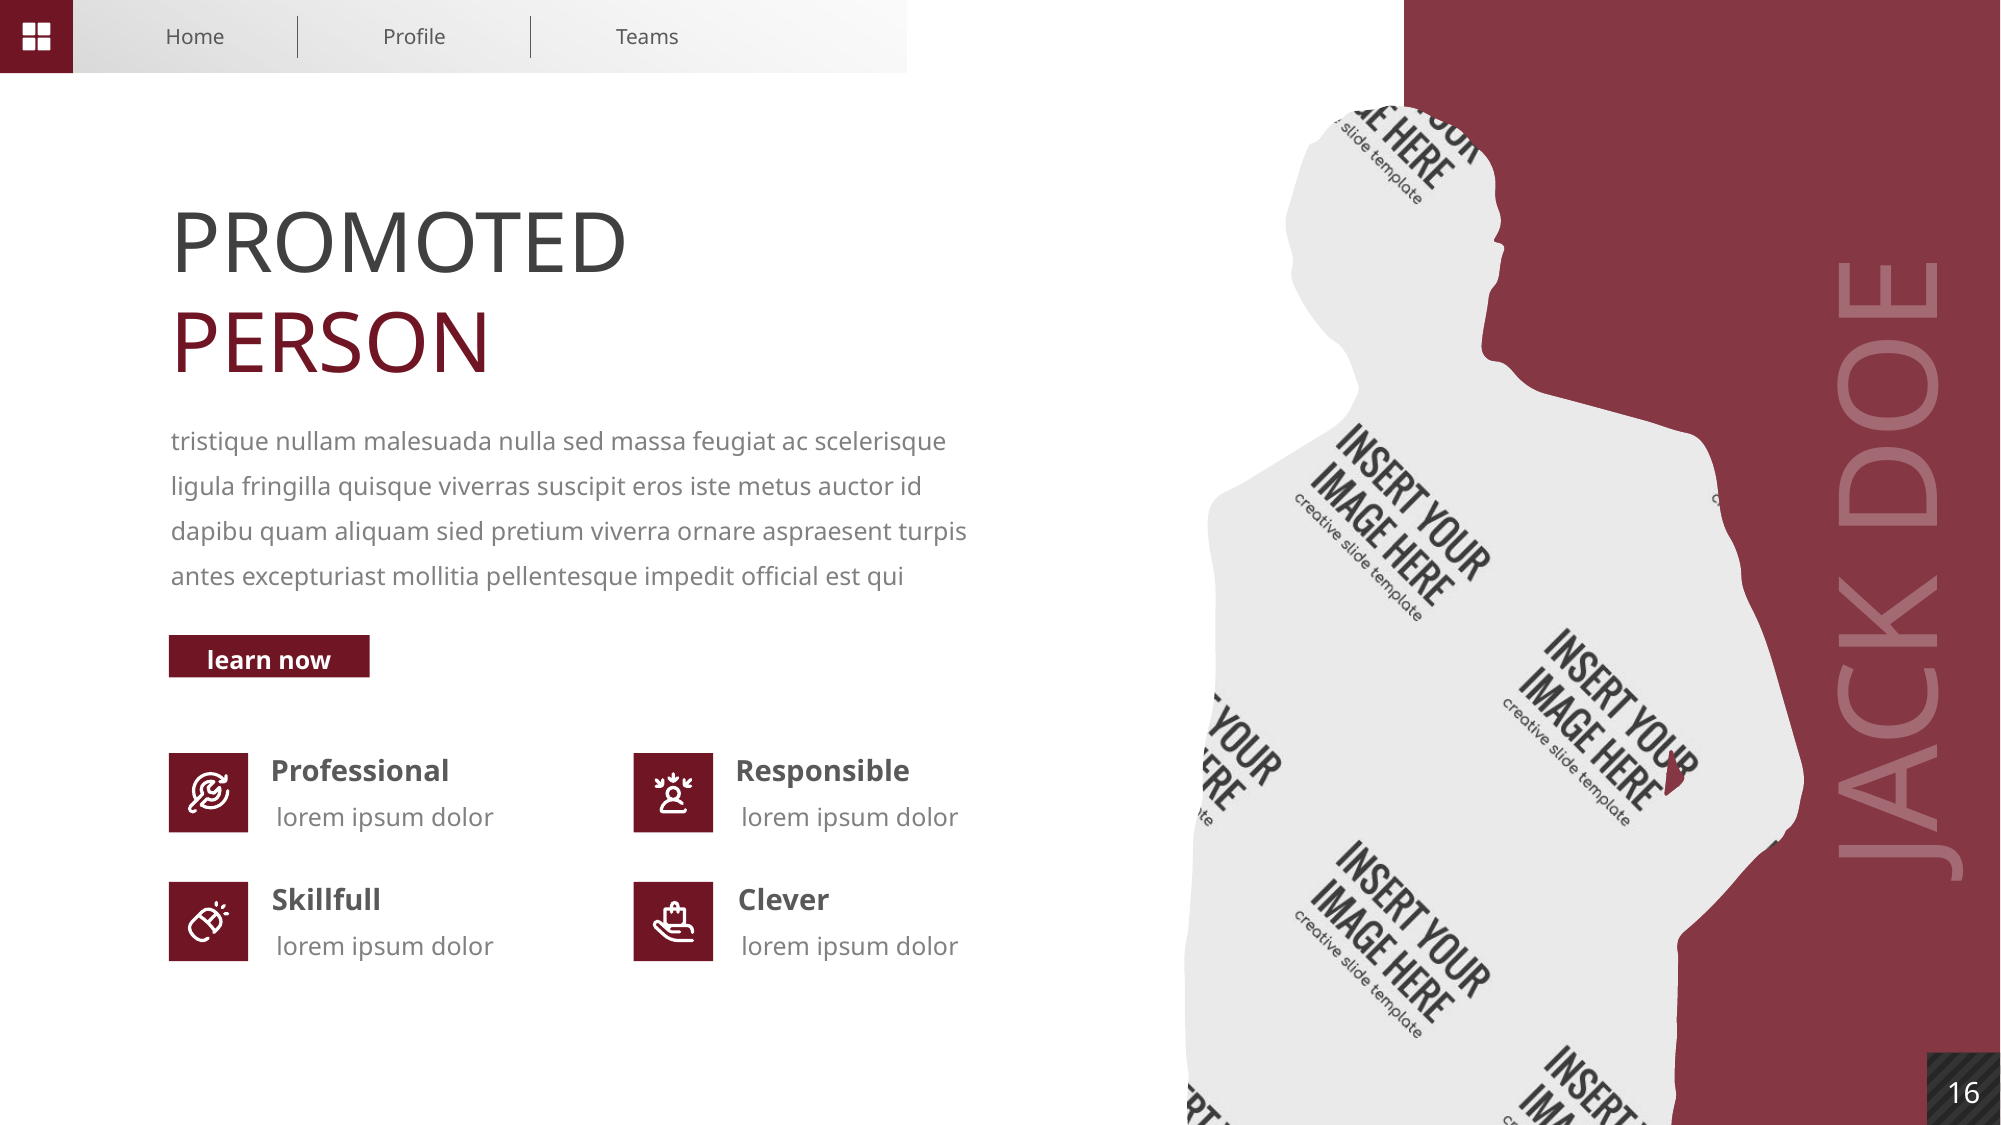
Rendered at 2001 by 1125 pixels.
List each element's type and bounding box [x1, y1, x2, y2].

text_box [0, 0, 2001, 1125]
text_box [168, 630, 370, 678]
